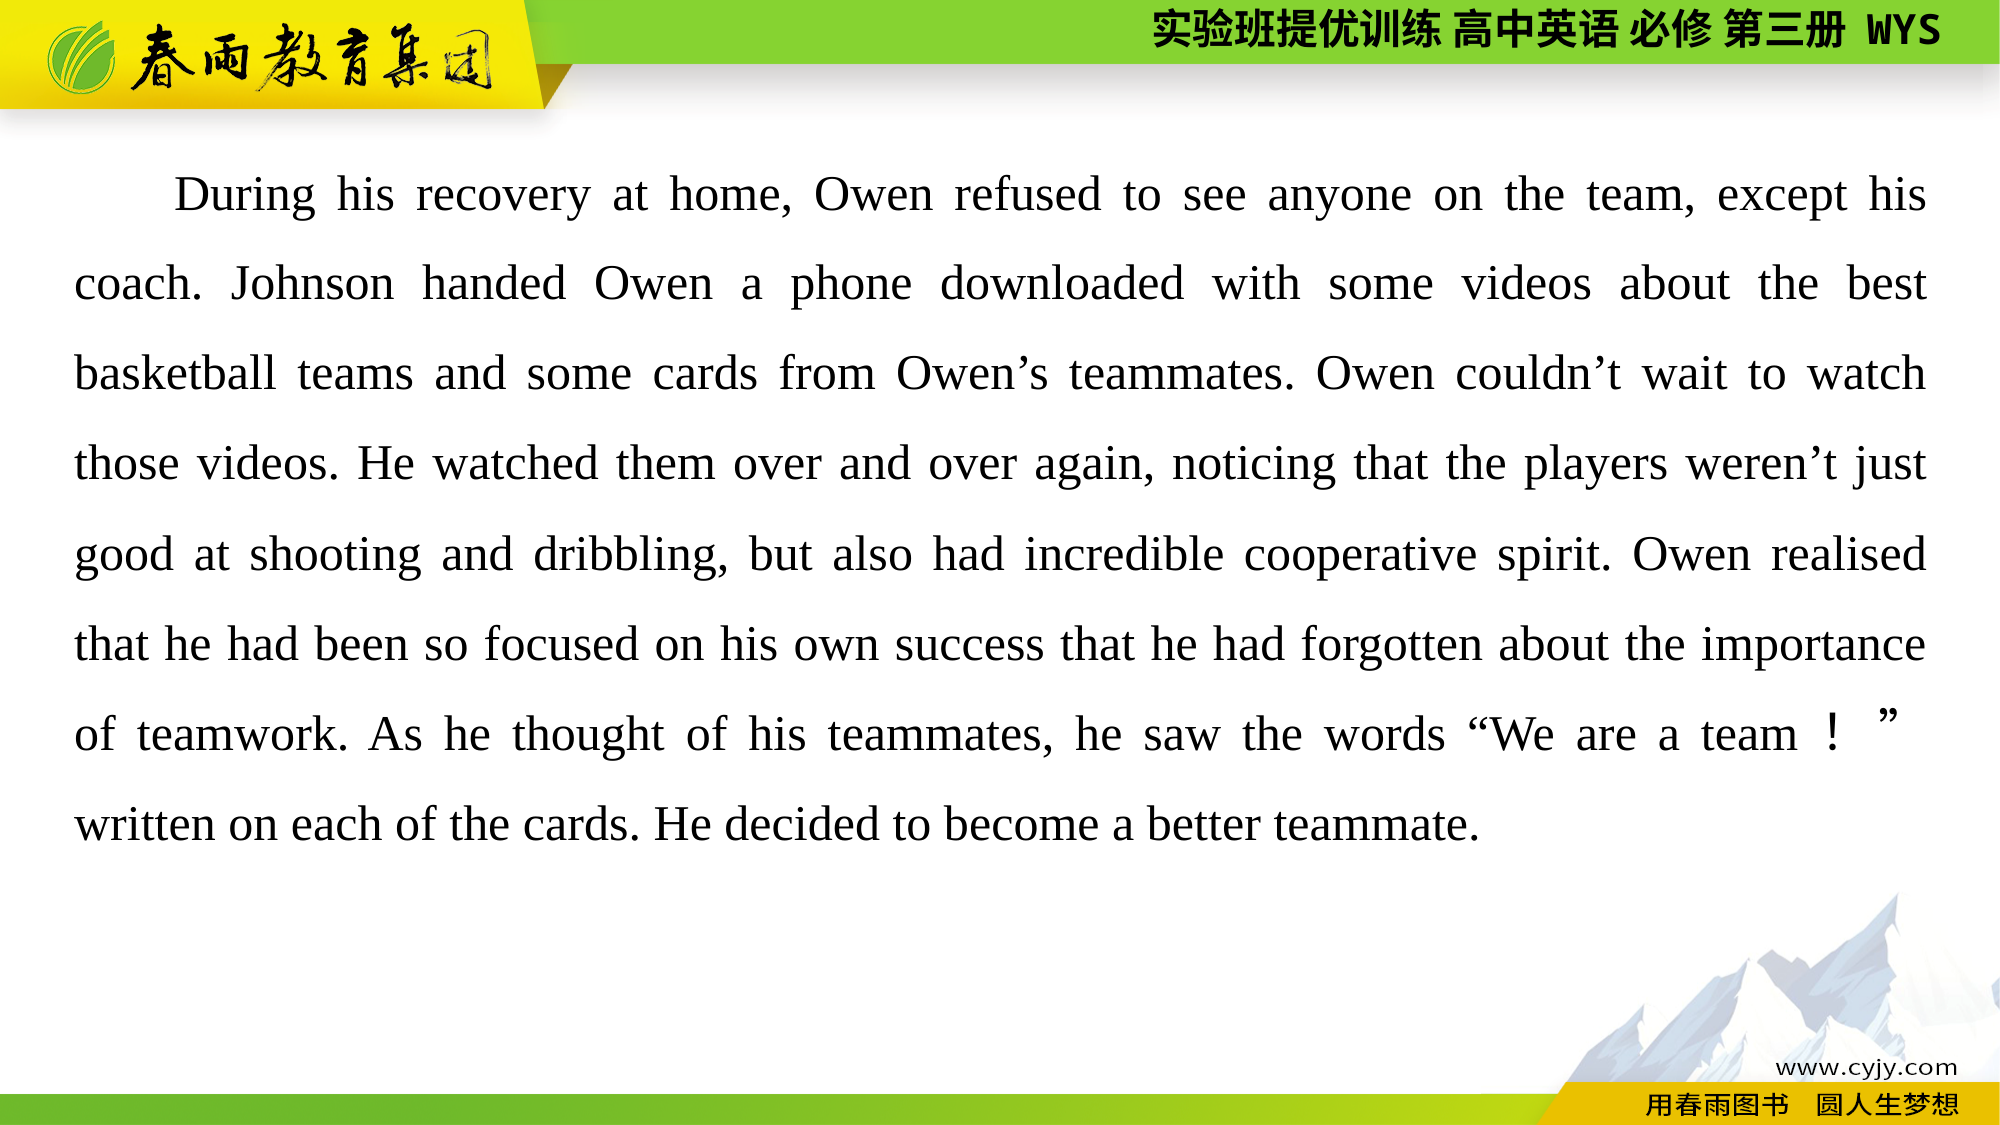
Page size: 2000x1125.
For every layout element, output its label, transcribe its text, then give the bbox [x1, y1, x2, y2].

list During his recovery at home, Owen refused to see anyone on the team, except his coach. Johnson handed Owen a phone downloaded with some videos about the best basketball teams and some cards from Owen’s teammates. Owen couldn’t wait to watch those videos. He watched them over and over again, noticing that the players weren’t just good at shooting and dribbling, but also had incredible cooperative spirit. Owen realised that he had been so focused on his own success that he had forgotten about the importance of teamwork. As he thought of his teammates, he saw the words “We are a team！” written on each of the cards. He decided to become a better teammate. [59, 122, 1944, 854]
picture [0, 0, 2000, 1125]
